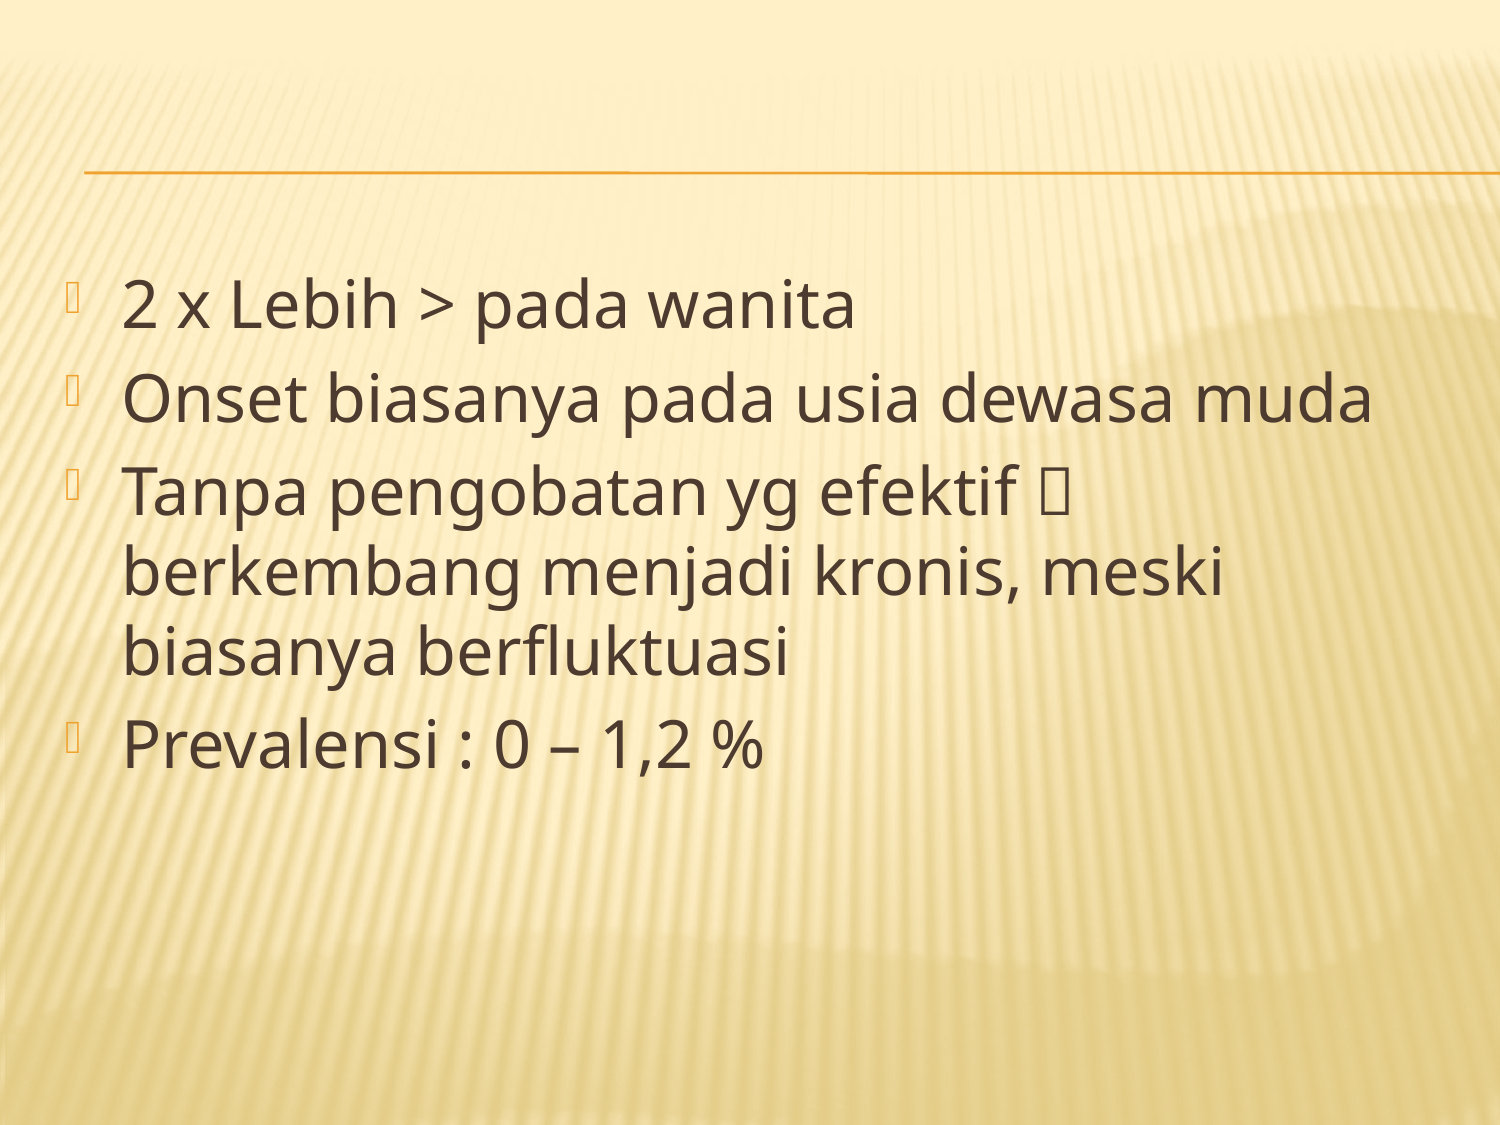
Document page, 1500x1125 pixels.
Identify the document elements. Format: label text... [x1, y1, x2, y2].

list 2 x Lebih > pada wanita Onset biasanya pada usia dewasa muda Tanpa pengobatan yg efektif  berkembang menjadi kronis, meski biasanya berfluktuasi Prevalensi : 0 – 1,2 % [50, 254, 1475, 998]
